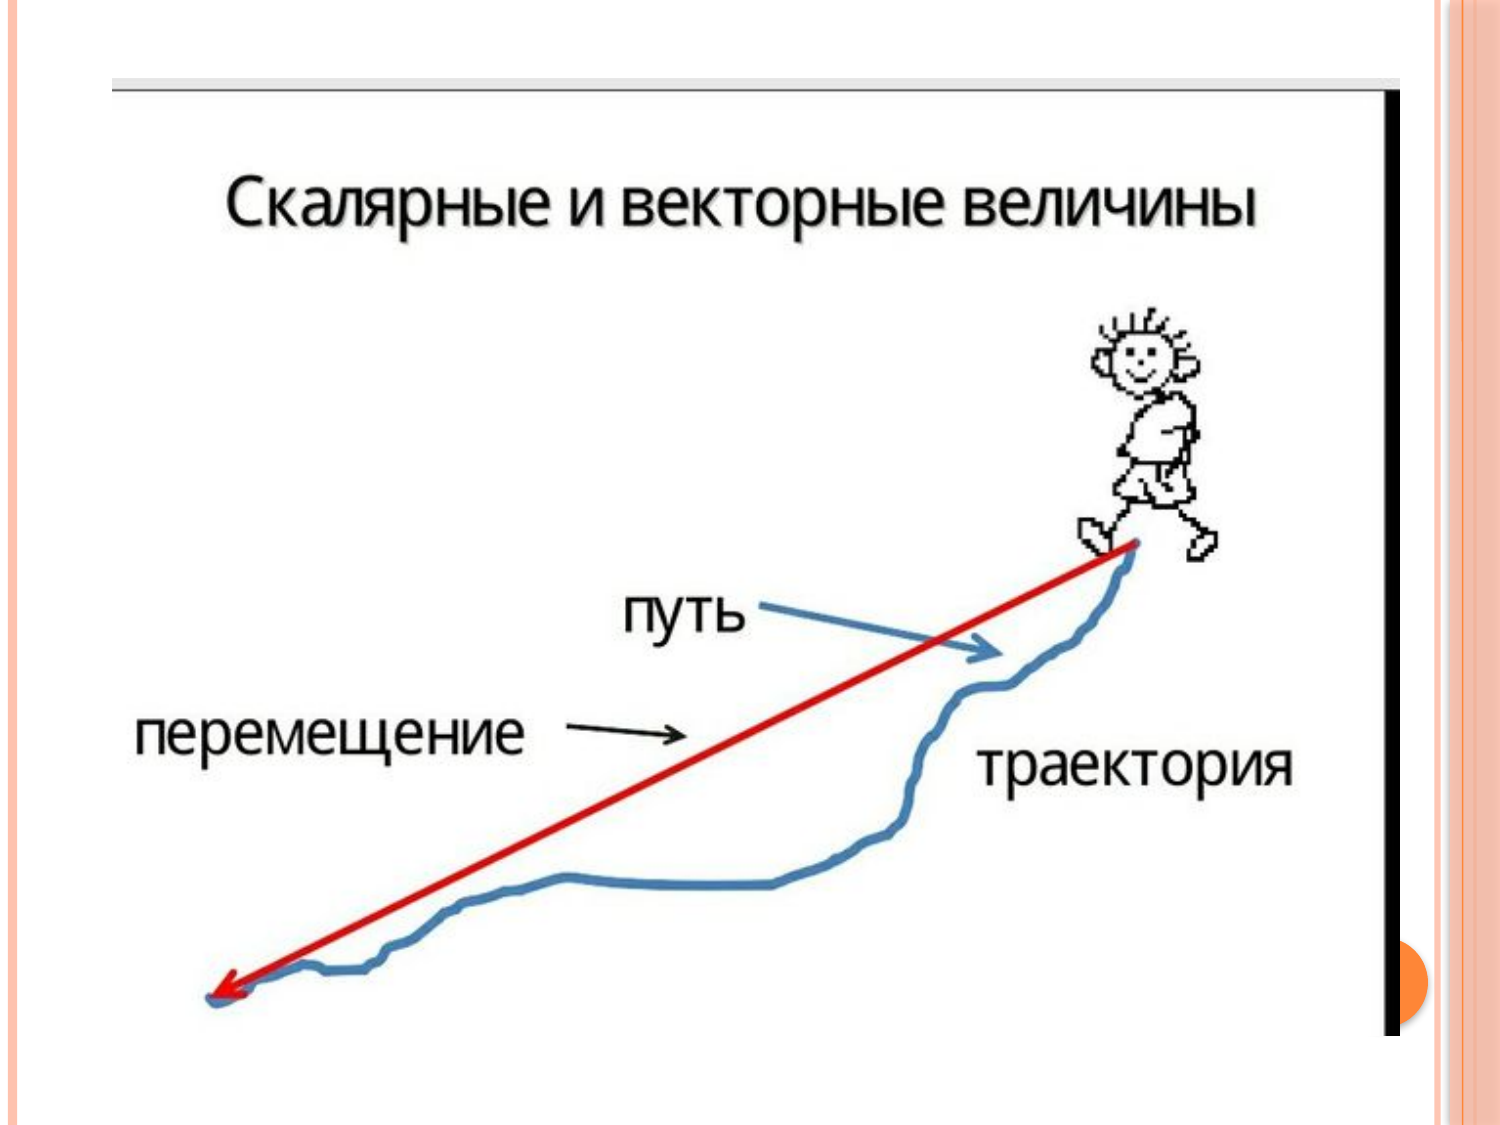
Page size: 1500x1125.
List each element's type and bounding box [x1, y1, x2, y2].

picture [111, 77, 1401, 1037]
